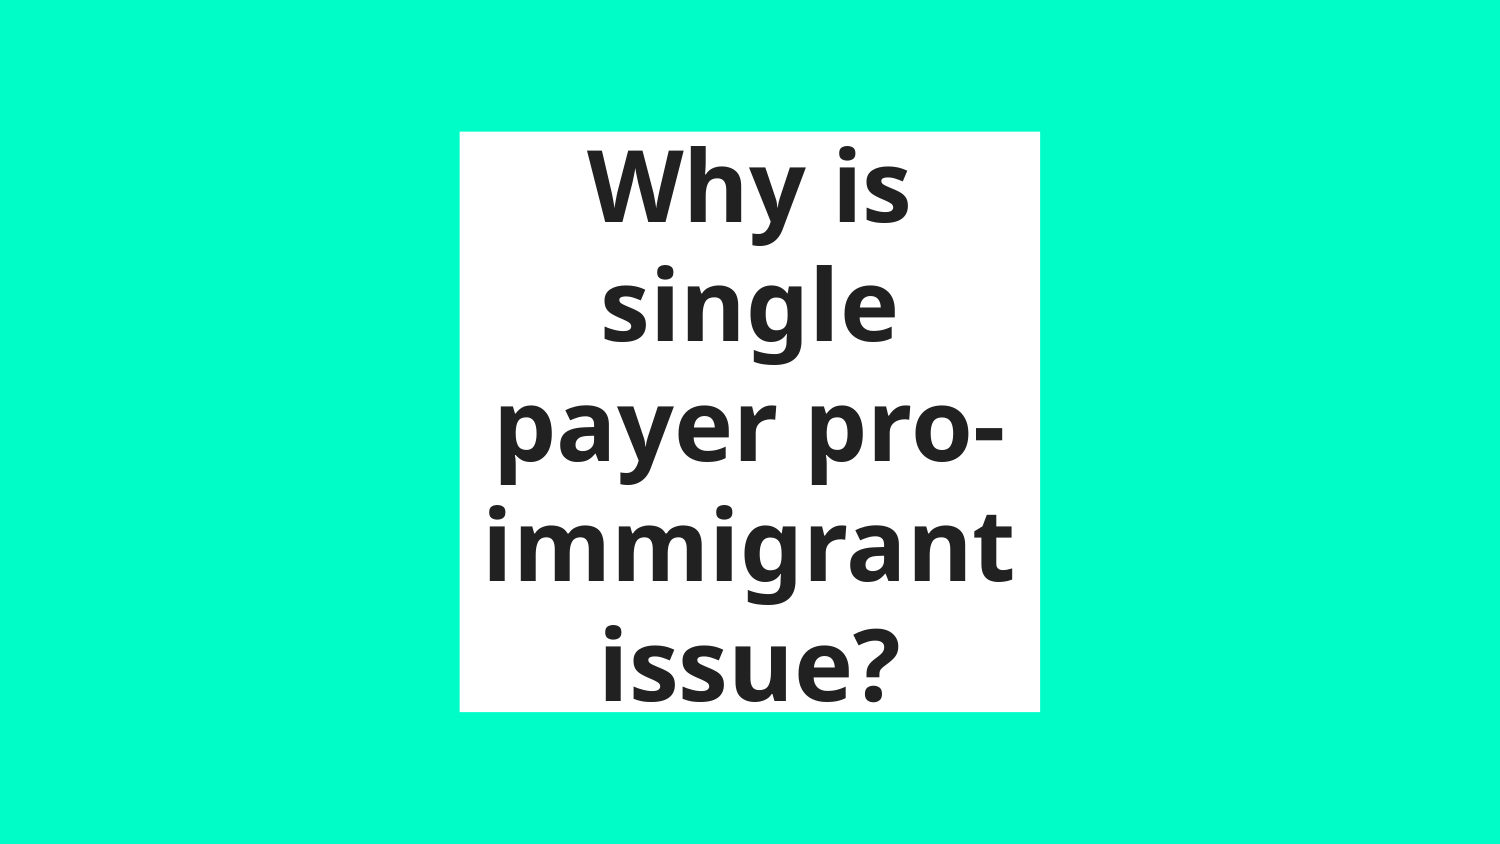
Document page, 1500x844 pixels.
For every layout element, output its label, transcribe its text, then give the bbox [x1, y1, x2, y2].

title Why is single payer pro-immigrant issue? [459, 131, 1041, 713]
